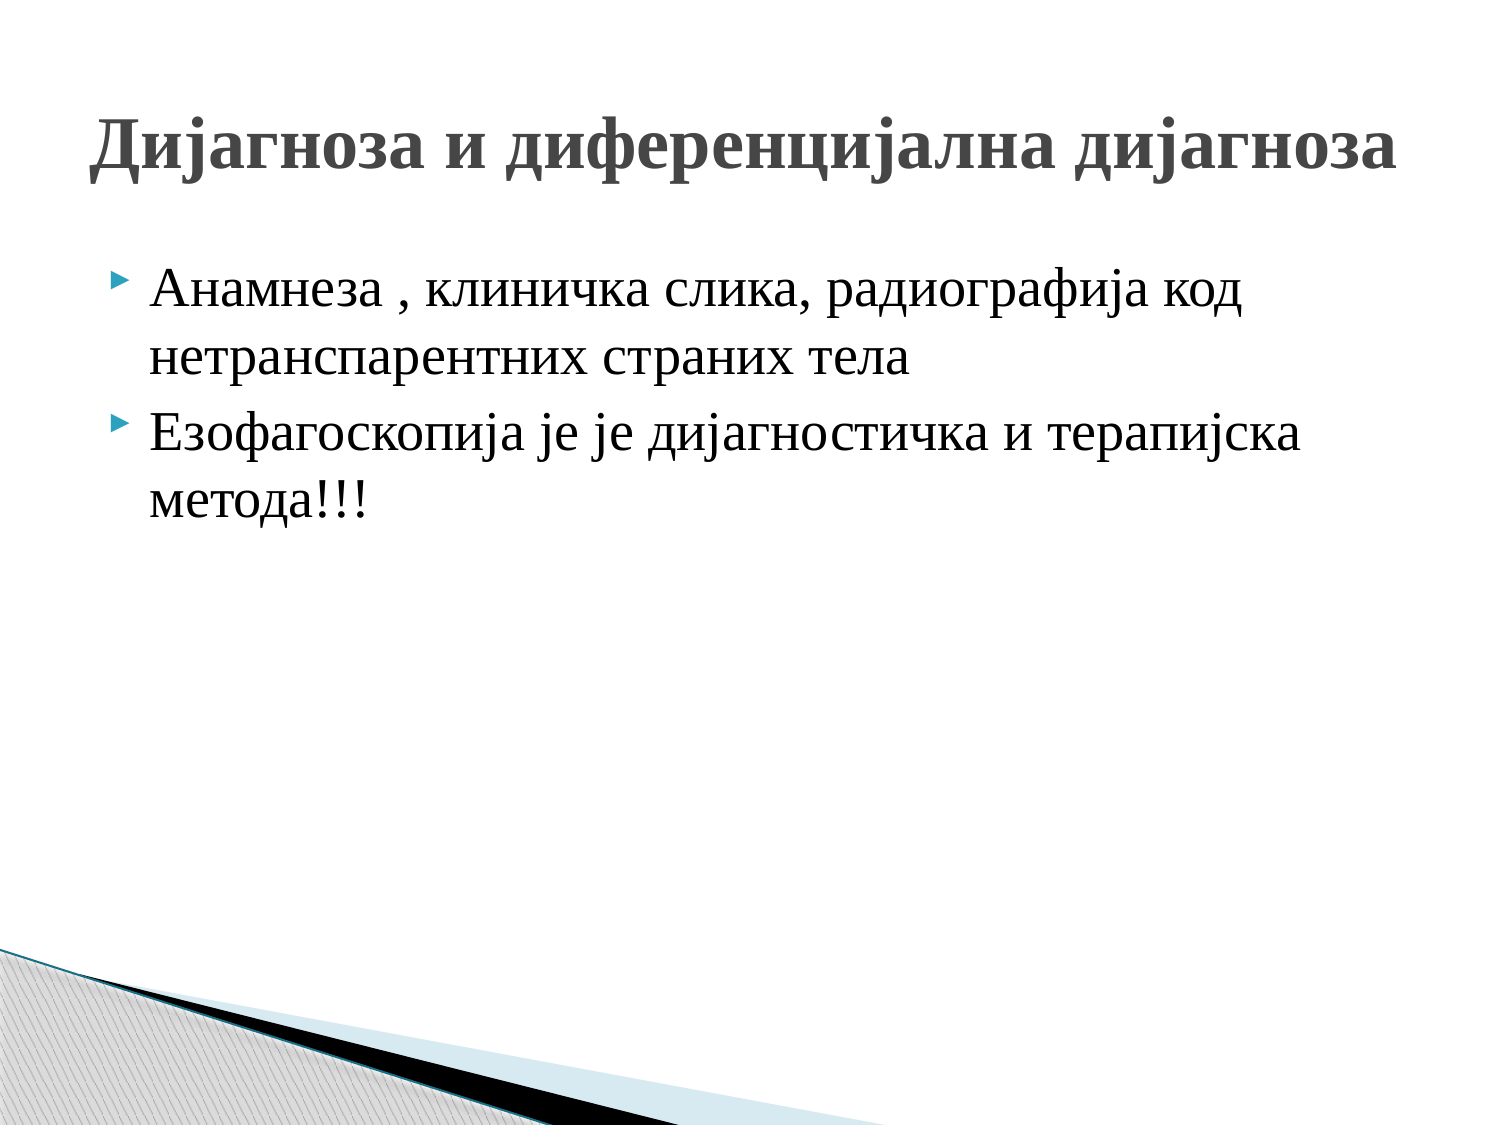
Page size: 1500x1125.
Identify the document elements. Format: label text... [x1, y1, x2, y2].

title Дијагноза и диференцијална дијагноза [75, 45, 1425, 233]
list Анамнеза , клиничка слика, радиографија код нетранспарентних страних тела Езофагоскопија је је дијагностичка и терапијска метода!!! [75, 243, 1425, 986]
